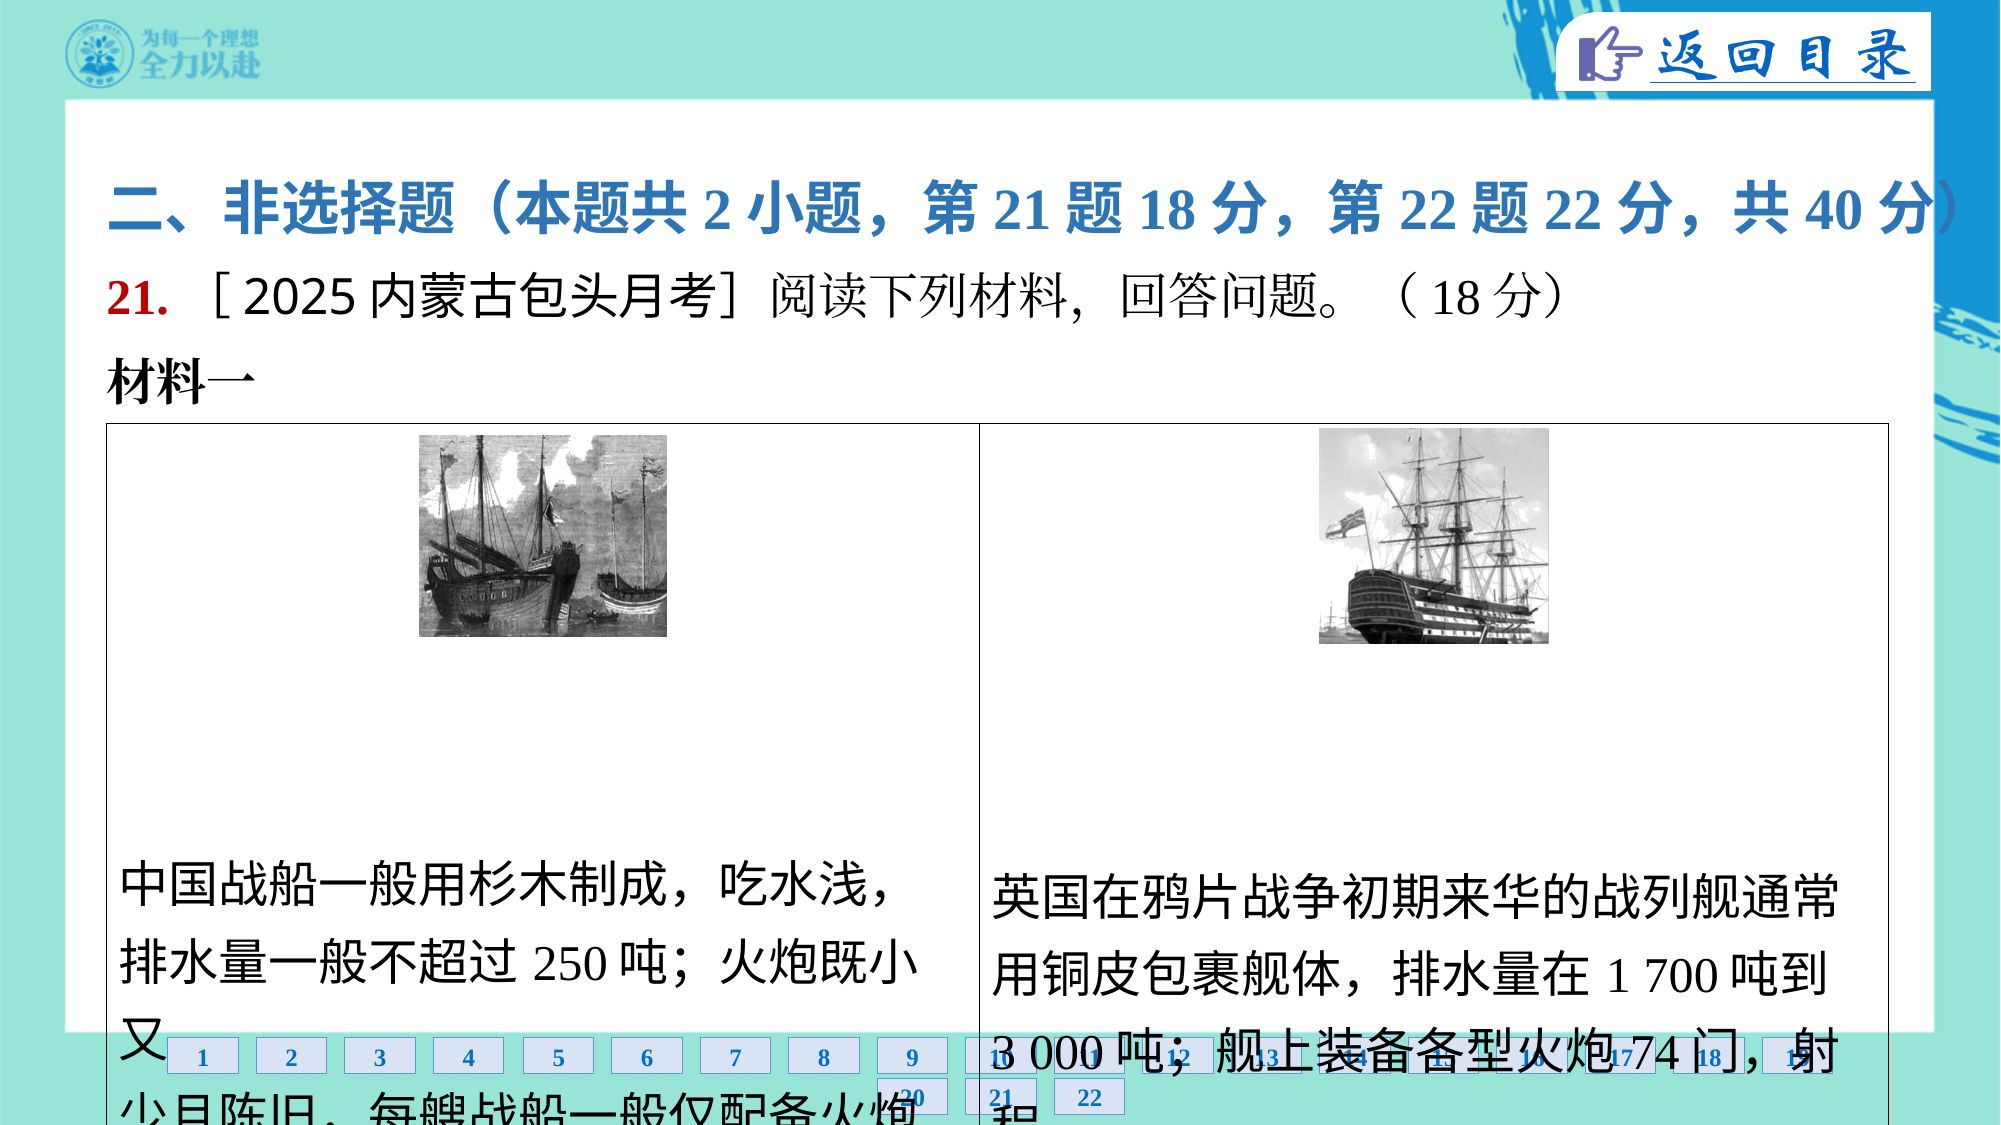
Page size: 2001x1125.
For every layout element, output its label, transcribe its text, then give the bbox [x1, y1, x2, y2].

text_box 21.［2025内蒙古包头月考］阅读下列材料，回答问题。（18分） [106, 239, 1895, 325]
table_header _____________________________ 中国战船一般用杉木制成，吃水浅， 排水量一般不超过250吨；火炮既小又 少且陈旧，每艘战船一般仅配备火炮 2—4门，最多不过10余门，射程一般 在340米左右 [107, 424, 979, 1125]
picture [419, 435, 667, 637]
text_box 材料一 [106, 325, 1895, 411]
text_box 二、非选择题（本题共2小题，第21题18分，第22题22分，共40分） [106, 141, 1895, 239]
picture [1319, 428, 1549, 644]
table_header ___________________________ 英国在鸦片战争初期来华的战列舰通常 用铜皮包裹舰体，排水量在1 700吨到 3 000吨；舰上装备各型火炮74门，射程 远超中国火炮；此外，英军还有以蒸汽 为动力的战舰 [980, 424, 1888, 1125]
picture [0, 0, 2000, 1125]
